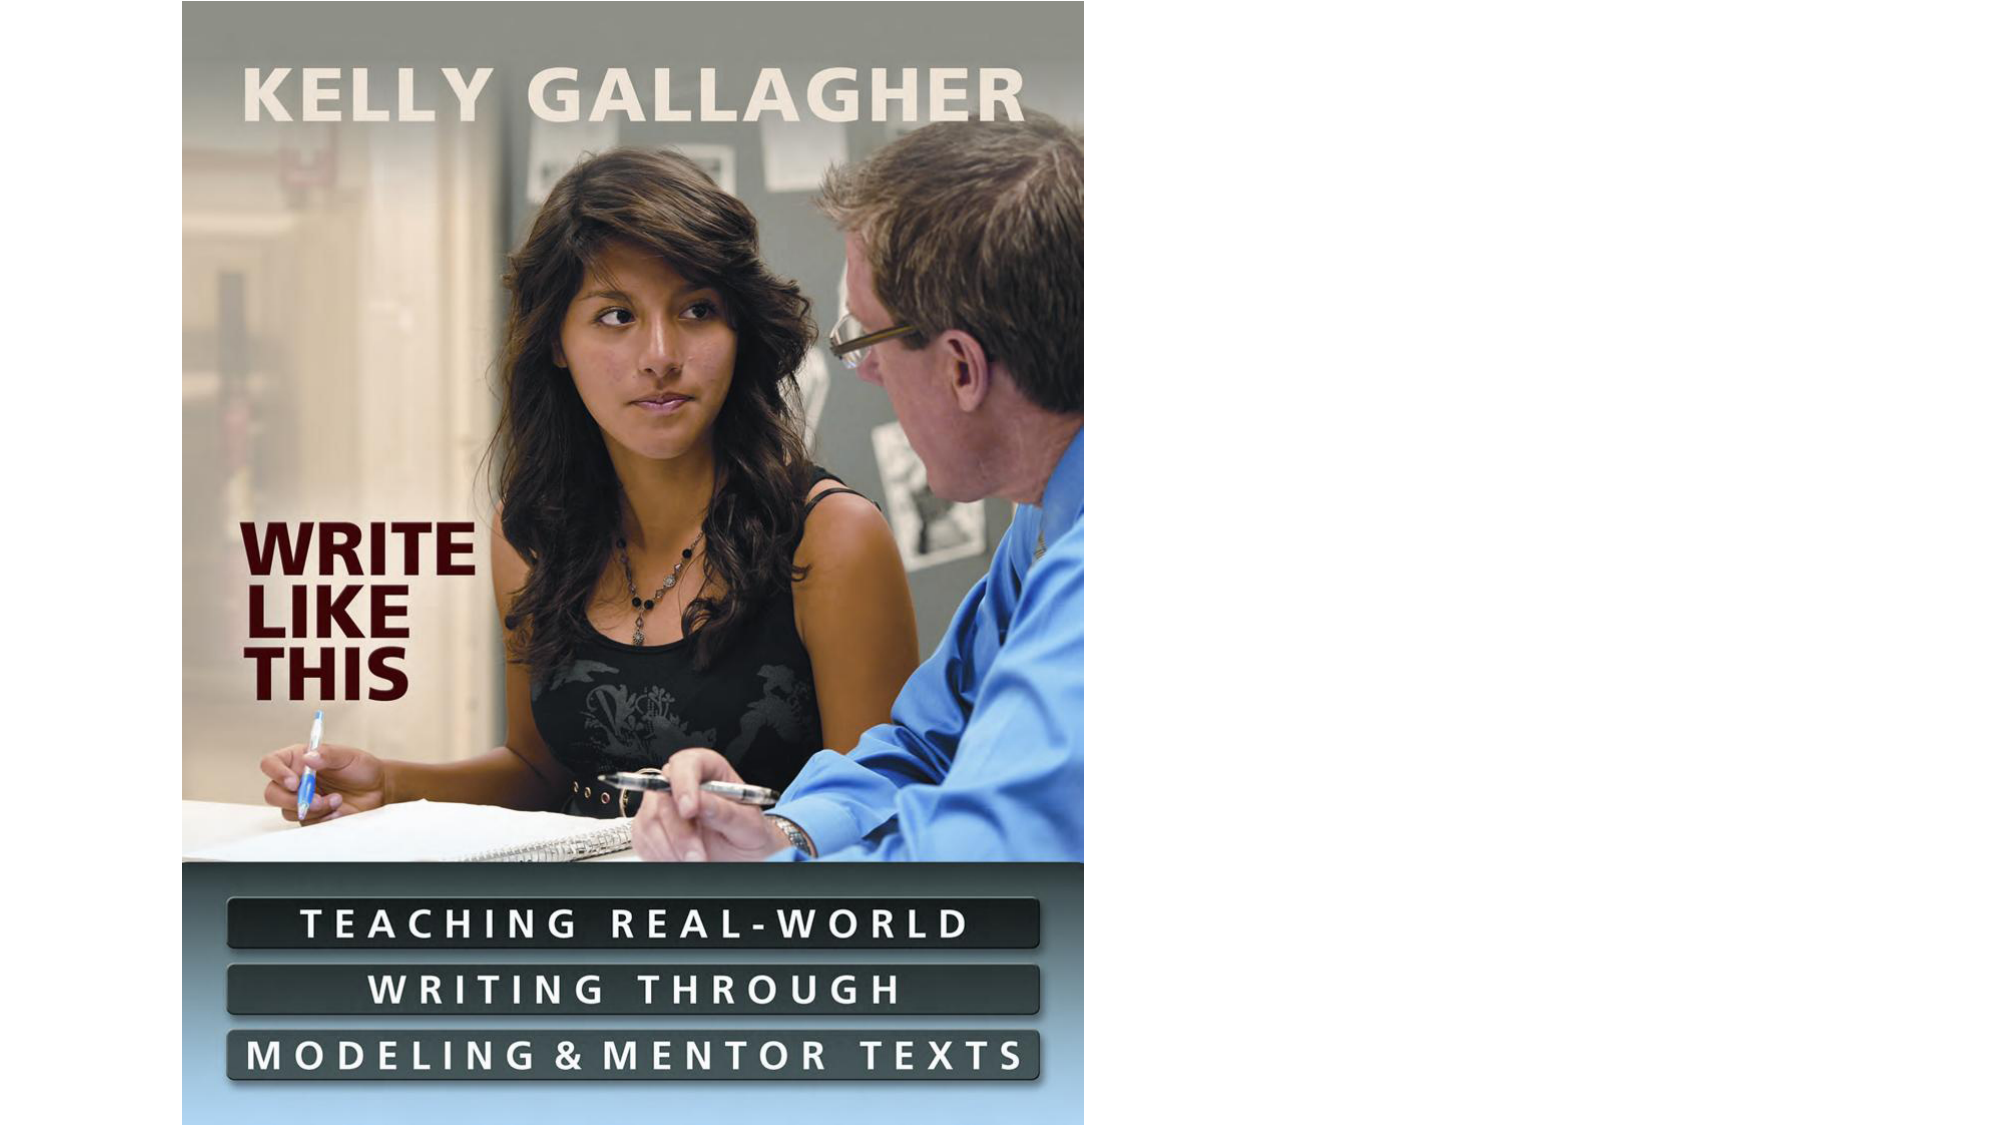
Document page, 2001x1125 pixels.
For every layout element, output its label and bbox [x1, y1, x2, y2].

list [182, 1, 1084, 1125]
